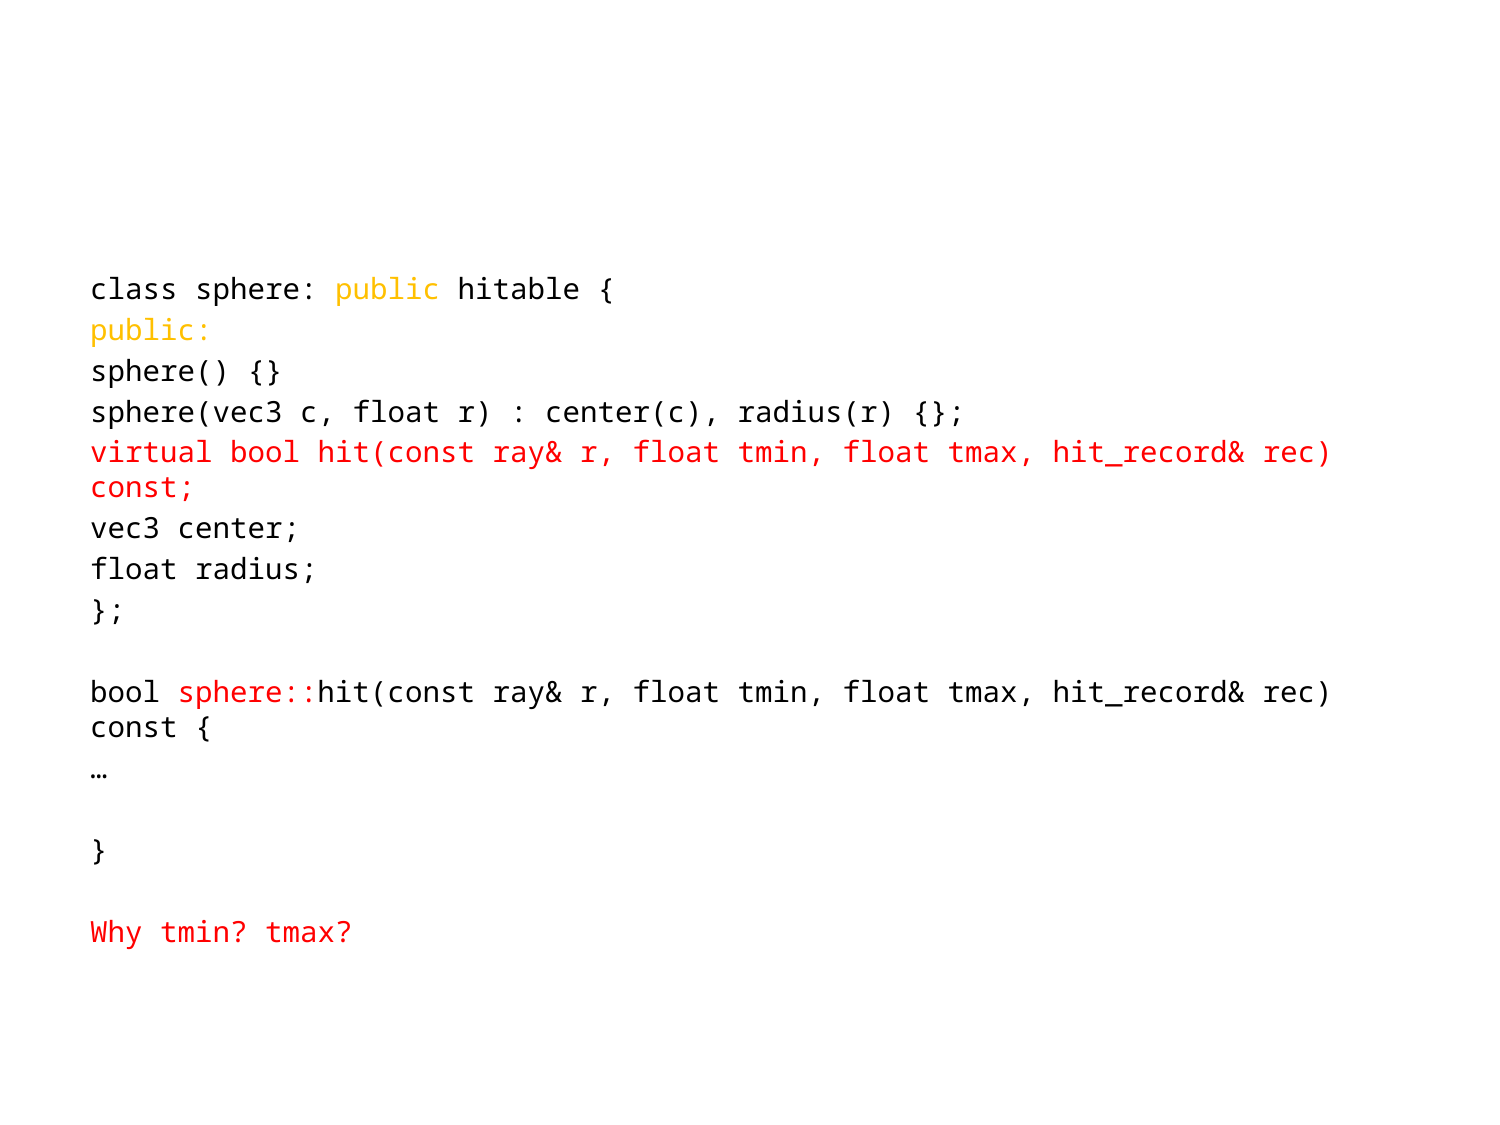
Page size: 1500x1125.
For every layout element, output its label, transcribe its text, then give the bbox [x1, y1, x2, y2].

list class sphere: public hitable { public: sphere() {} sphere(vec3 c, float r) : center(c), radius(r) {}; virtual bool hit(const ray& r, float tmin, float tmax, hit_record& rec) const; vec3 center; float radius; }; bool sphere::hit(const ray& r, float tmin, float tmax, hit_record& rec) const { … } Why tmin? tmax? [75, 262, 1425, 1005]
